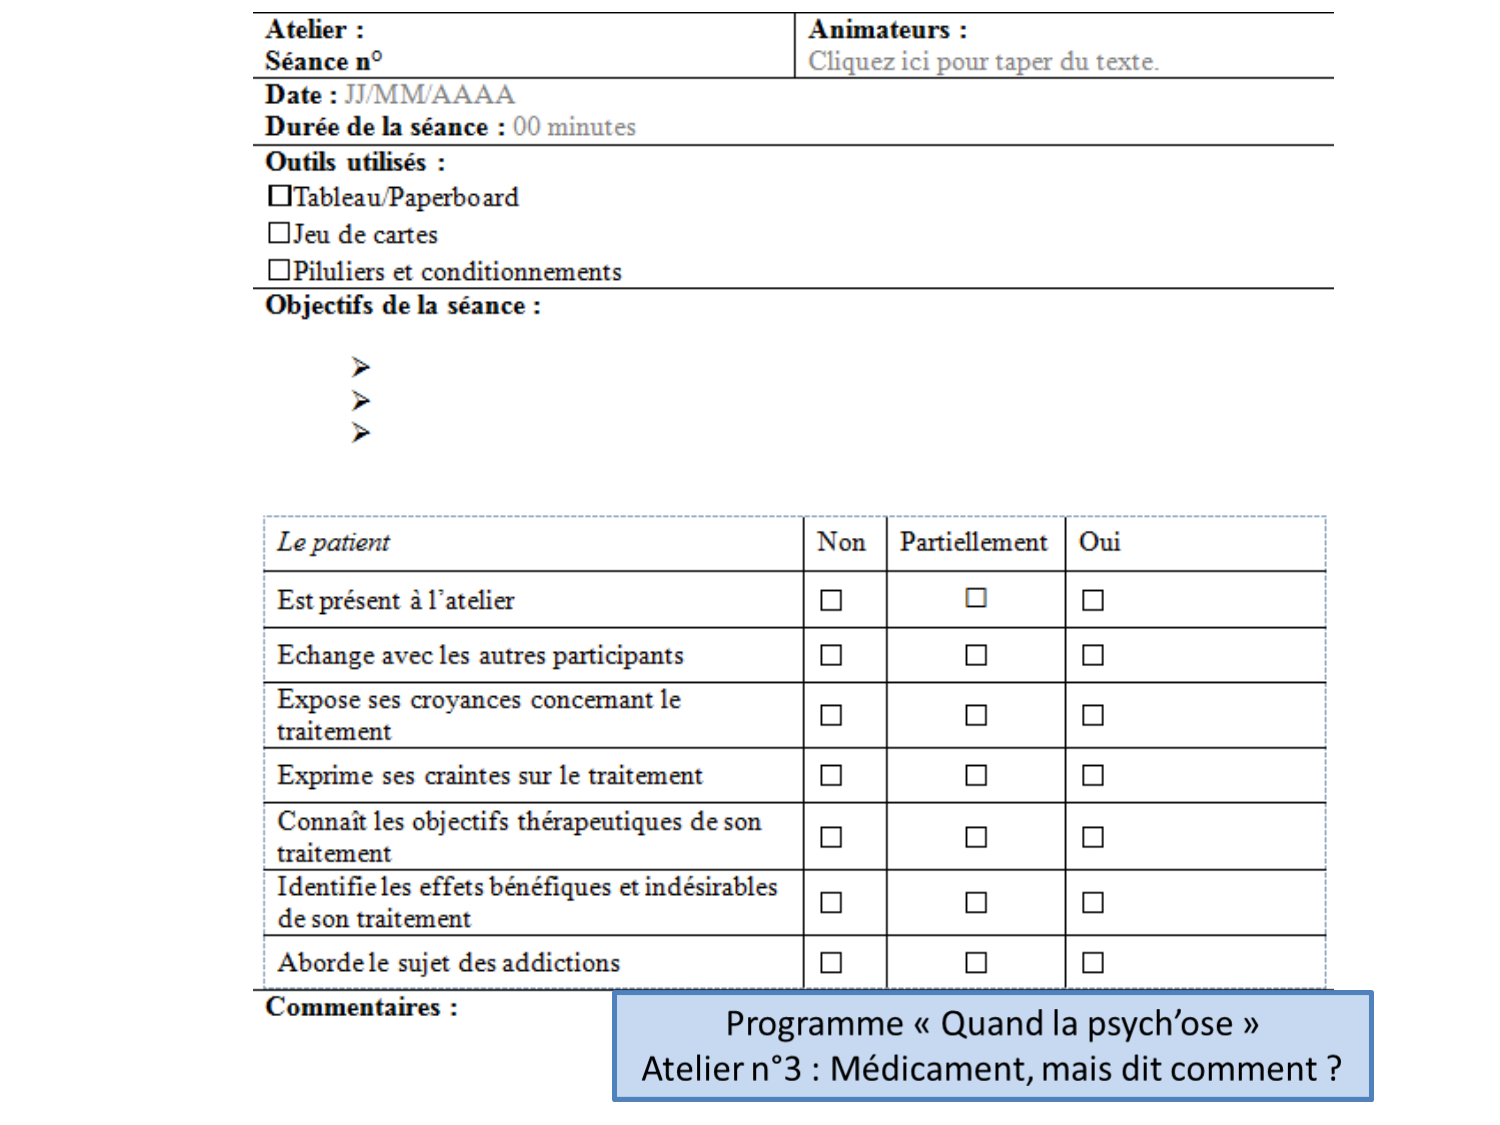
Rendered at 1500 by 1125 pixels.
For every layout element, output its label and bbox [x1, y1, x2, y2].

picture [612, 987, 1375, 1114]
list [253, 12, 1334, 1040]
